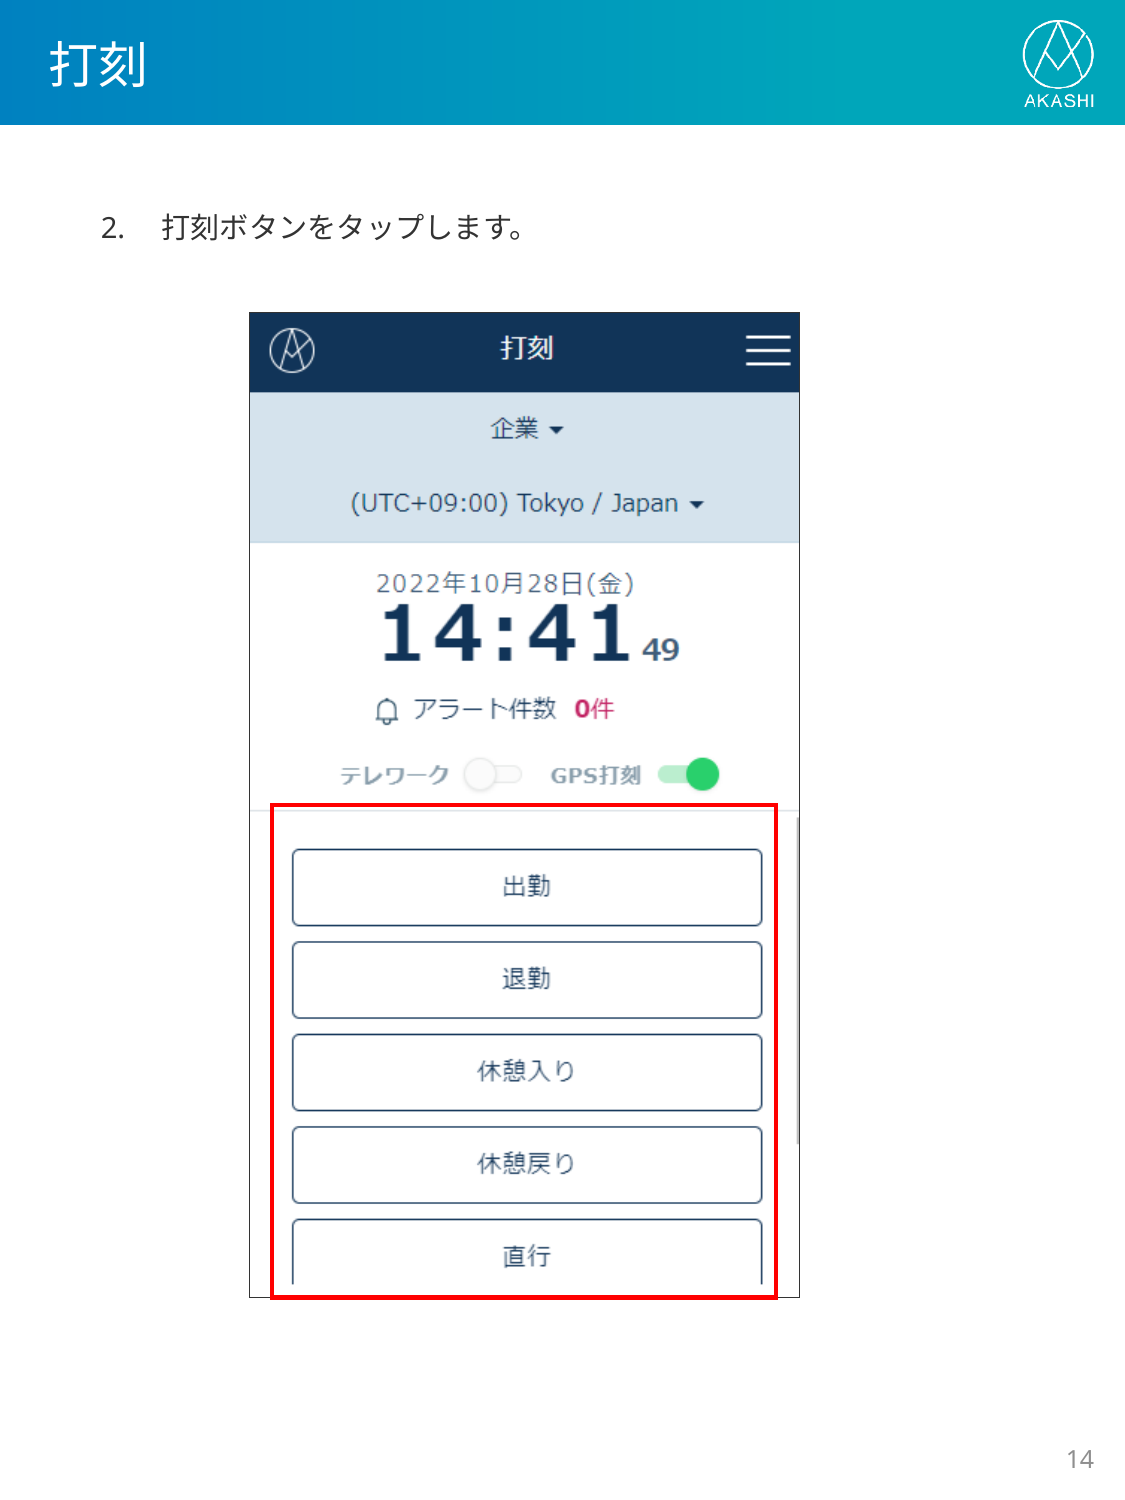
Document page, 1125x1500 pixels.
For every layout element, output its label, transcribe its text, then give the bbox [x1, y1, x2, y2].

picture [1045, 9, 1103, 117]
title 打刻 [33, 0, 1045, 123]
picture [249, 312, 800, 1298]
slide_number 13 [856, 1420, 1110, 1500]
text_box 2. 打刻ボタンをタップします。 [86, 202, 1063, 253]
